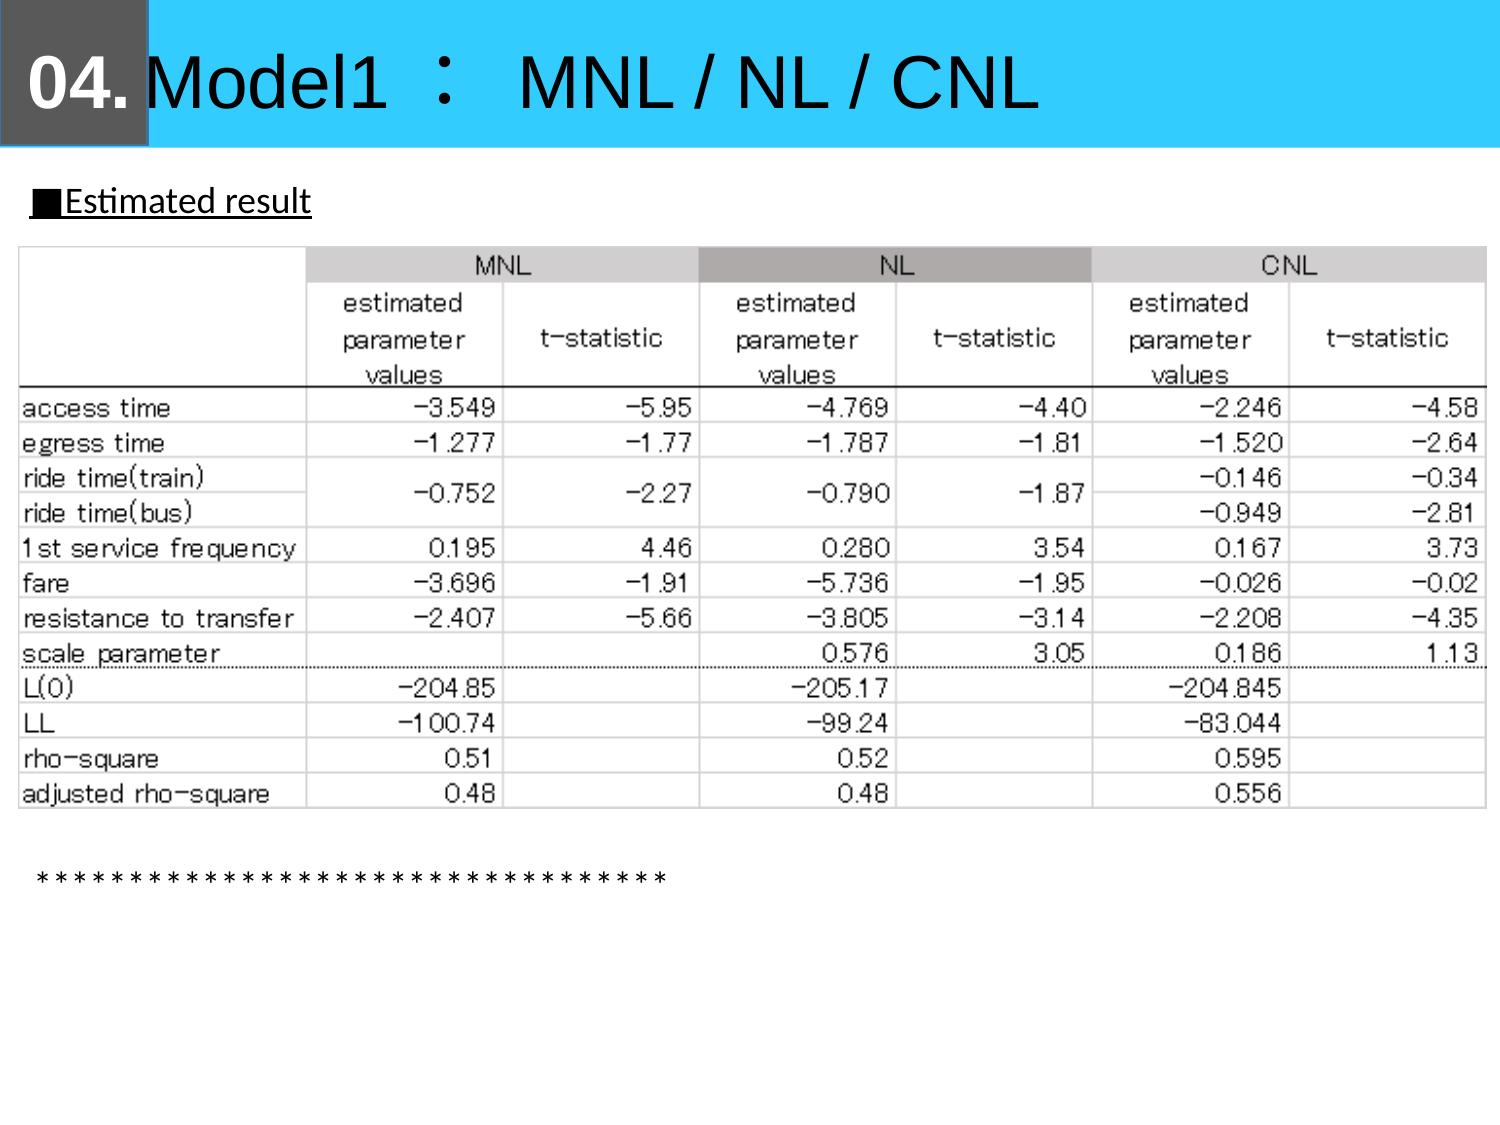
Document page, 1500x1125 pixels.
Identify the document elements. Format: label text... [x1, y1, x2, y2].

text_box 04. [12, 25, 128, 131]
text_box [0, 0, 1500, 149]
text_box Model1： MNL / NL / CNL [128, 25, 1057, 131]
picture [18, 246, 1487, 809]
text_box [0, 0, 149, 146]
text_box ********************************** [18, 853, 985, 914]
text_box ■Estimated result [14, 168, 327, 229]
